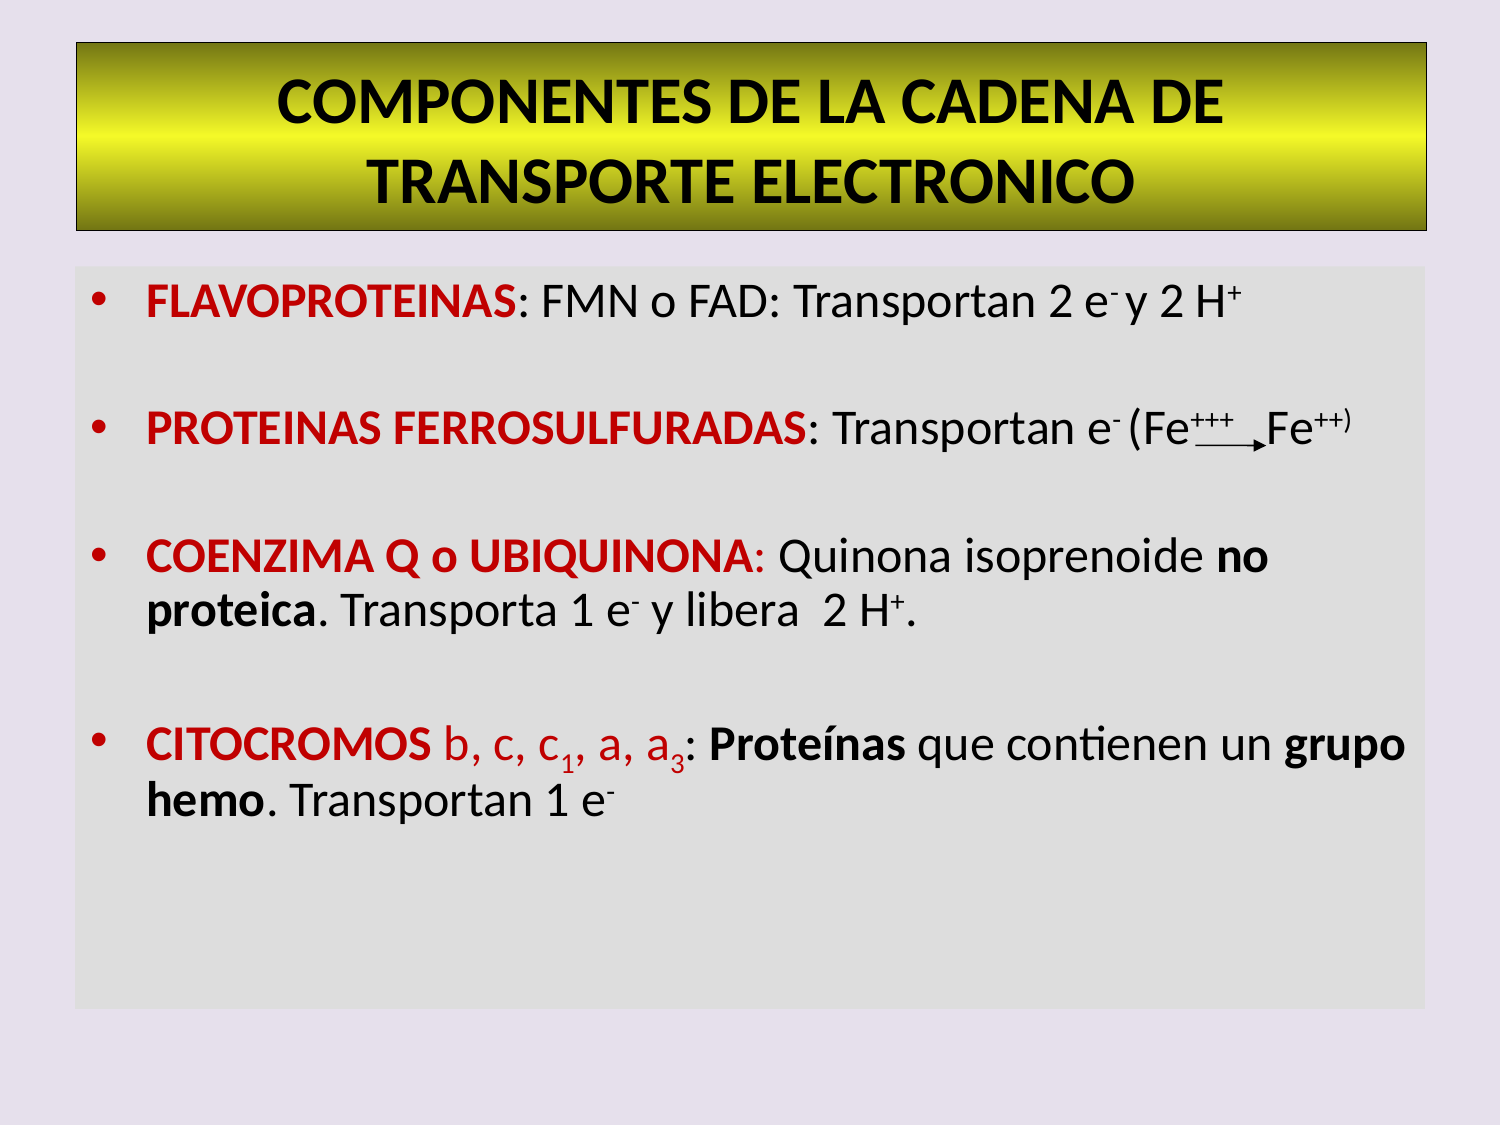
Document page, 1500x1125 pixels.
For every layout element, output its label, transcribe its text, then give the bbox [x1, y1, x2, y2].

list FLAVOPROTEINAS: FMN o FAD: Transportan 2 e- y 2 H+ PROTEINAS FERROSULFURADAS: Transportan e- (Fe+++ Fe++) COENZIMA Q o UBIQUINONA: Quinona isoprenoide no proteica. Transporta 1 e- y libera 2 H+. CITOCROMOS b, c, c1, a, a3: Proteínas que contienen un grupo hemo. Transportan 1 e- [75, 266, 1425, 1009]
text_box [1195, 439, 1267, 452]
title COMPONENTES DE LA CADENA DE TRANSPORTE ELECTRONICO [76, 42, 1427, 231]
